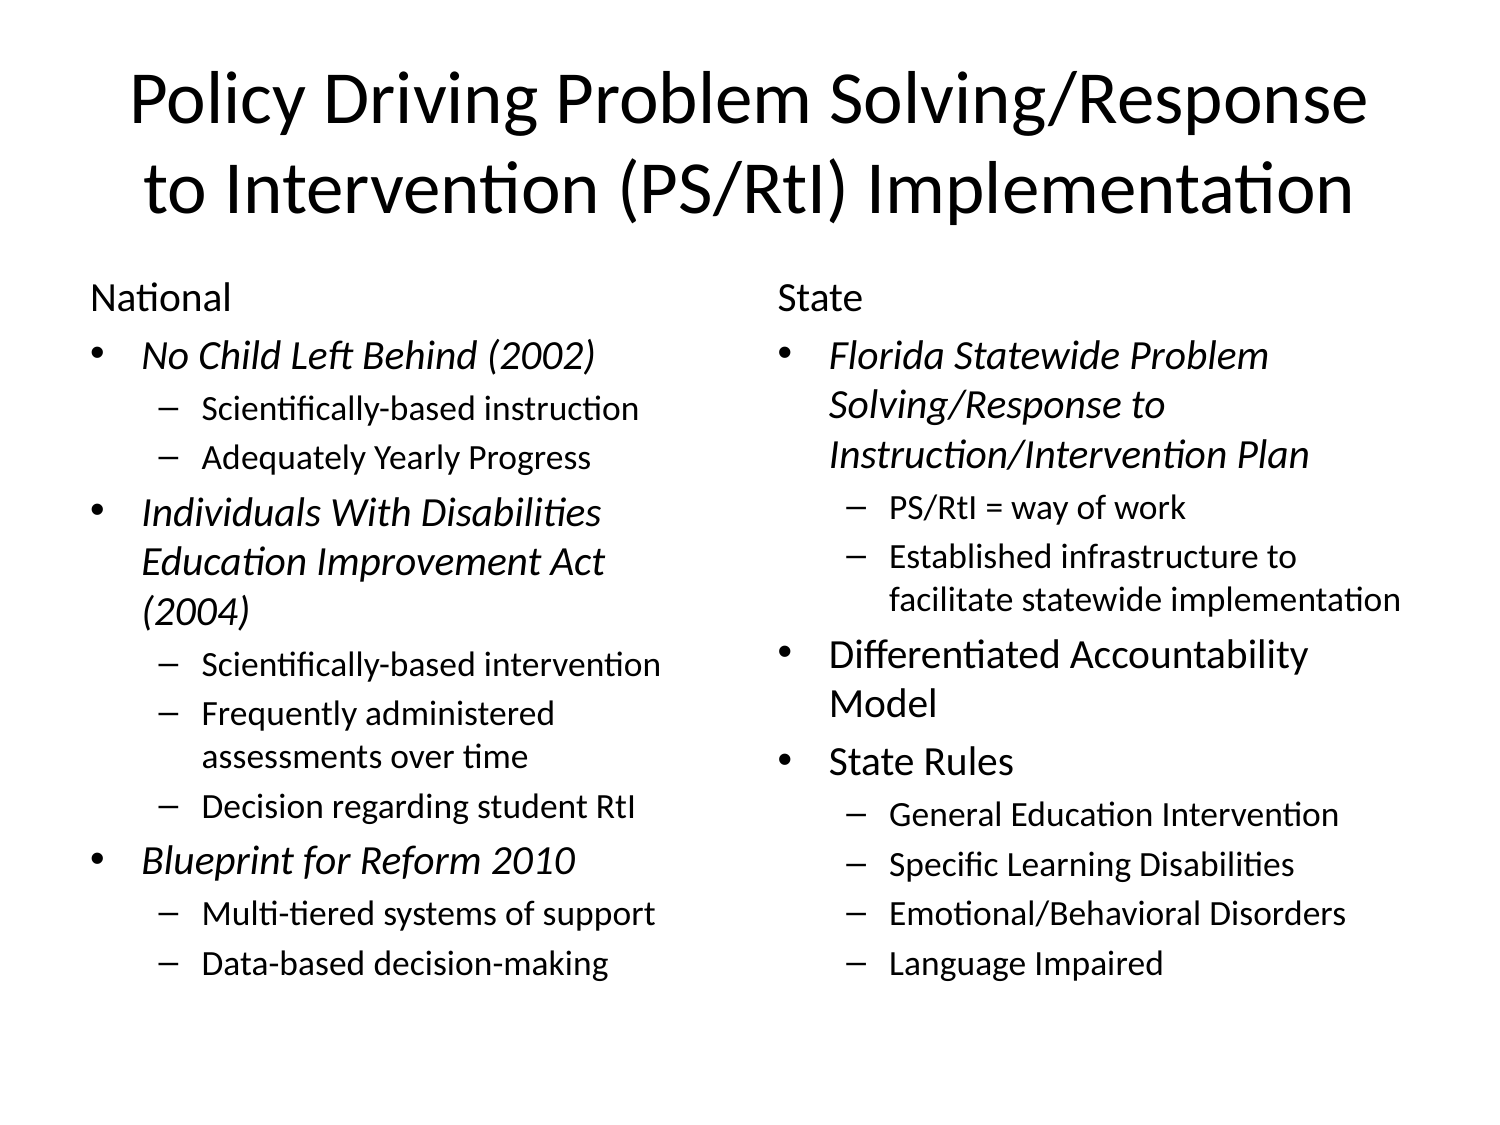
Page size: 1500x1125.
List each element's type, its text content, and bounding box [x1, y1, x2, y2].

list National No Child Left Behind (2002) Scientifically-based instruction Adequately Yearly Progress Individuals With Disabilities Education Improvement Act (2004) Scientifically-based intervention Frequently administered assessments over time Decision regarding student RtI Blueprint for Reform 2010 Multi-tiered systems of support Data-based decision-making [75, 262, 738, 1005]
list State Florida Statewide Problem Solving/Response to Instruction/Intervention Plan PS/RtI = way of work Established infrastructure to facilitate statewide implementation Differentiated Accountability Model State Rules General Education Intervention Specific Learning Disabilities Emotional/Behavioral Disorders Language Impaired [762, 262, 1425, 1005]
title Policy Driving Problem Solving/Response to Intervention (PS/RtI) Implementation [75, 45, 1425, 233]
